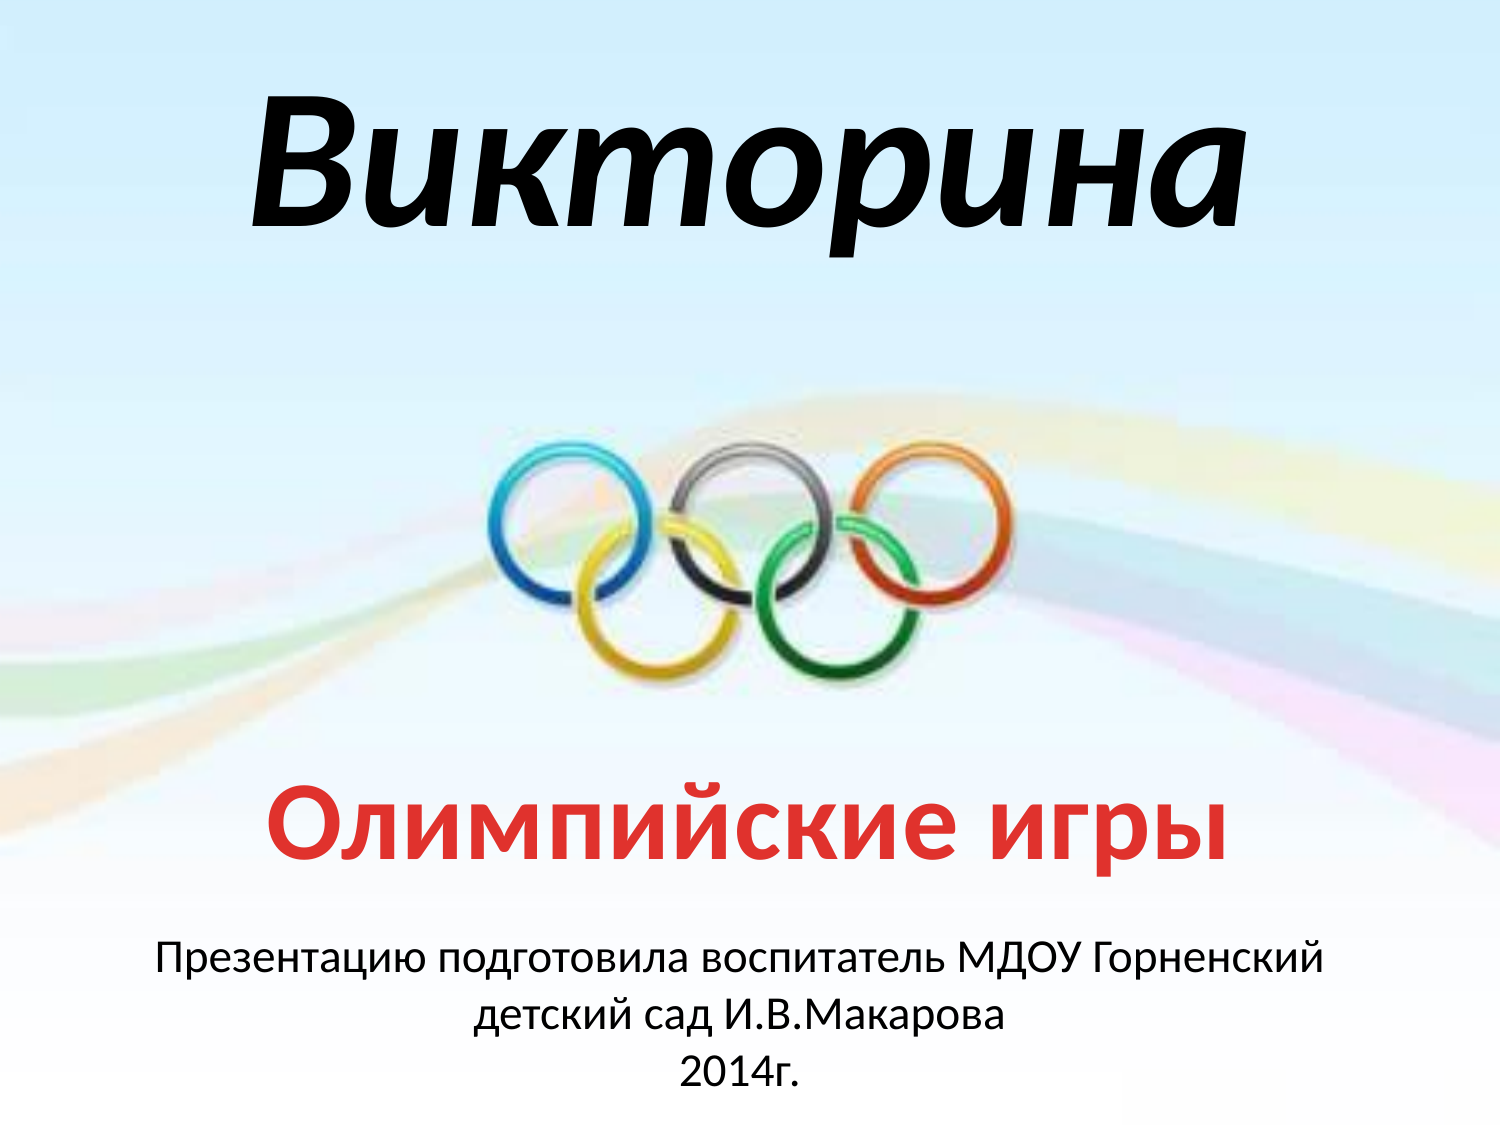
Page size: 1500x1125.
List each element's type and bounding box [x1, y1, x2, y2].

list [0, 0, 1500, 1125]
